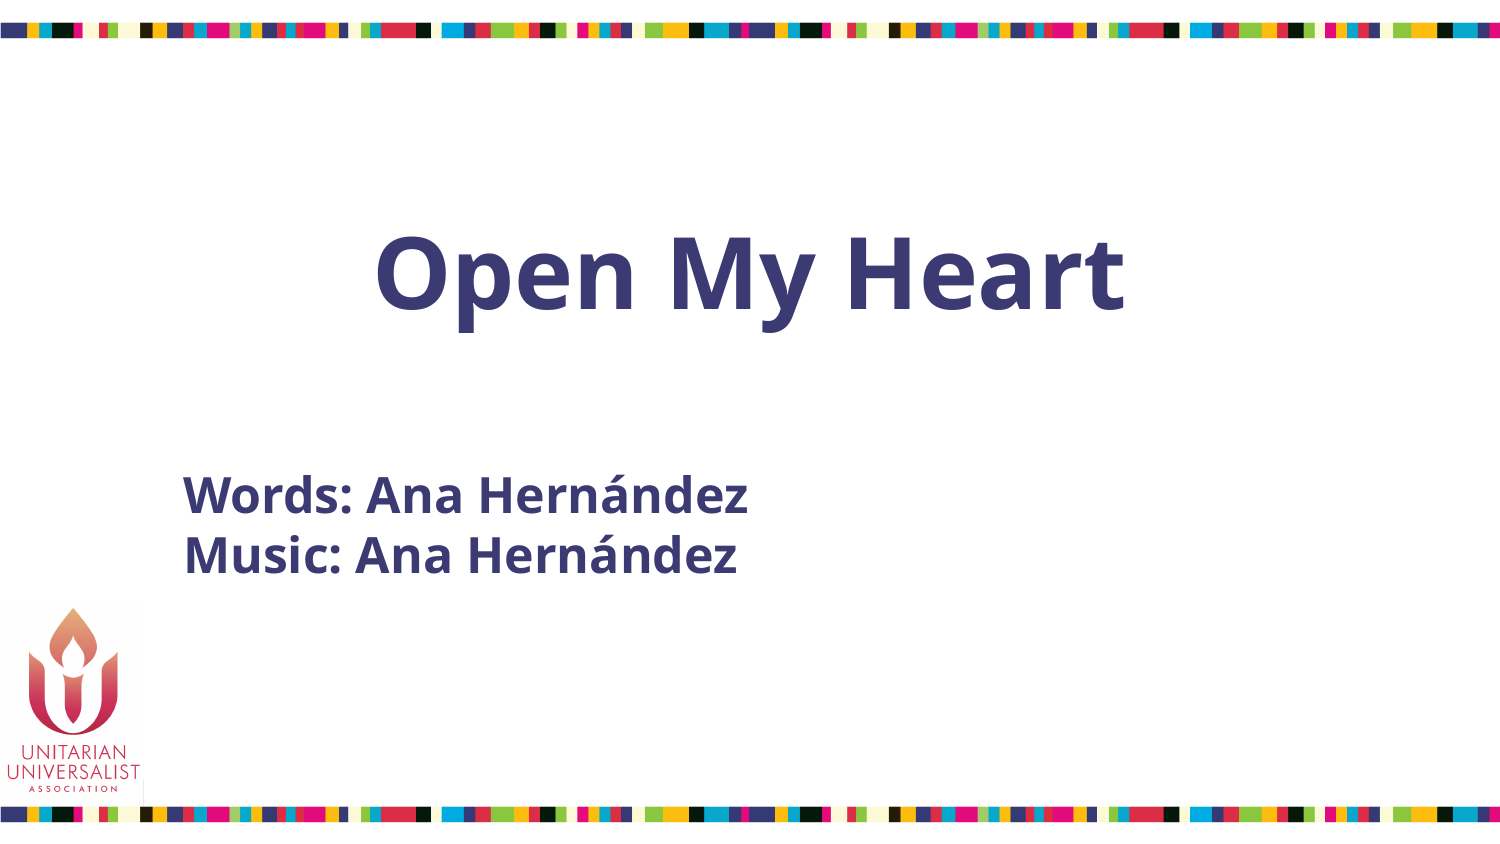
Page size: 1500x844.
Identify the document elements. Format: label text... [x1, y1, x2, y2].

picture [0, 600, 1500, 824]
text_box Words: Ana Hernández Music: Ana Hernández [168, 448, 1495, 659]
picture [0, 22, 1500, 40]
text_box Open My Heart [74, 75, 1425, 345]
